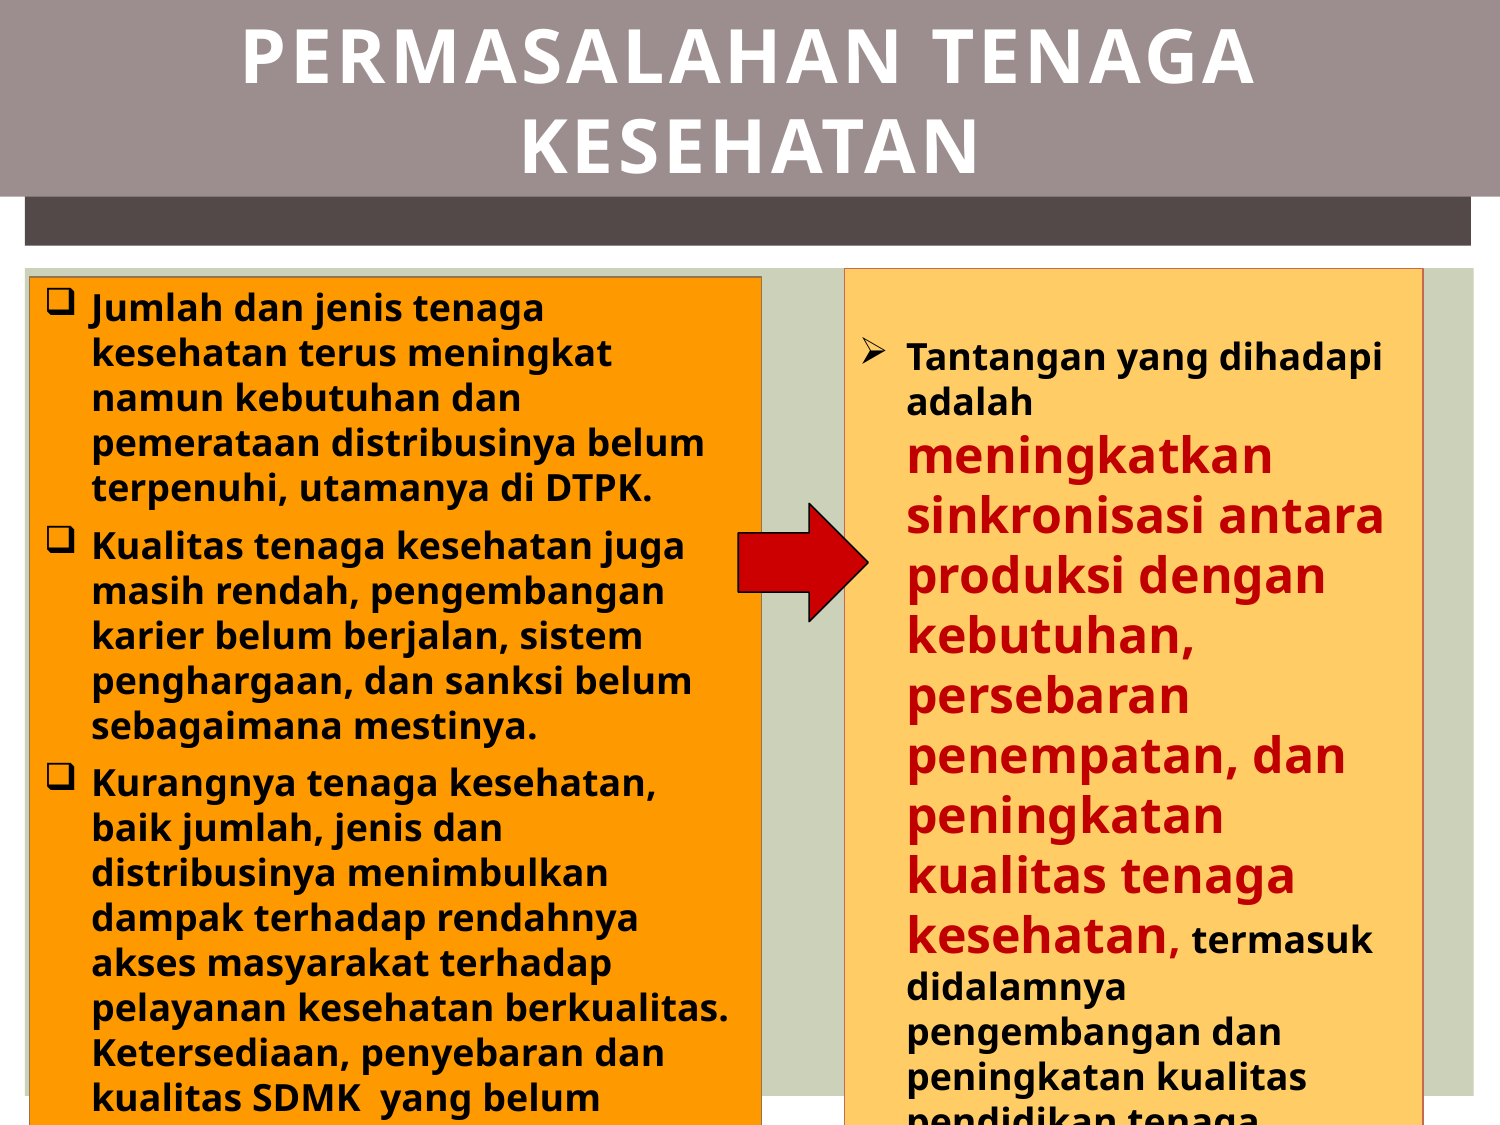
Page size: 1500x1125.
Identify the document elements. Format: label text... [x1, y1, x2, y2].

text_box Tantangan yang dihadapi adalah meningkatkan sinkronisasi antara produksi dengan kebutuhan, persebaran penempatan, dan peningkatan kualitas tenaga kesehatan, termasuk didalamnya pengembangan dan peningkatan kualitas pendidikan tenaga kesehatan, serta pengembangan sistem insentif tenaga kesehatan. [844, 268, 1424, 1125]
title PERMASALAHAN TENAGA KESEHATAN [0, 0, 1500, 197]
text_box Jumlah dan jenis tenaga kesehatan terus meningkat namun kebutuhan dan pemerataan distribusinya belum terpenuhi, utamanya di DTPK. Kualitas tenaga kesehatan juga masih rendah, pengembangan karier belum berjalan, sistem penghargaan, dan sanksi belum sebagaimana mestinya. Kurangnya tenaga kesehatan, baik jumlah, jenis dan distribusinya menimbulkan dampak terhadap rendahnya akses masyarakat terhadap pelayanan kesehatan berkualitas. Ketersediaan, penyebaran dan kualitas SDMK yang belum optimal. [29, 276, 762, 1125]
text_box [738, 503, 869, 622]
